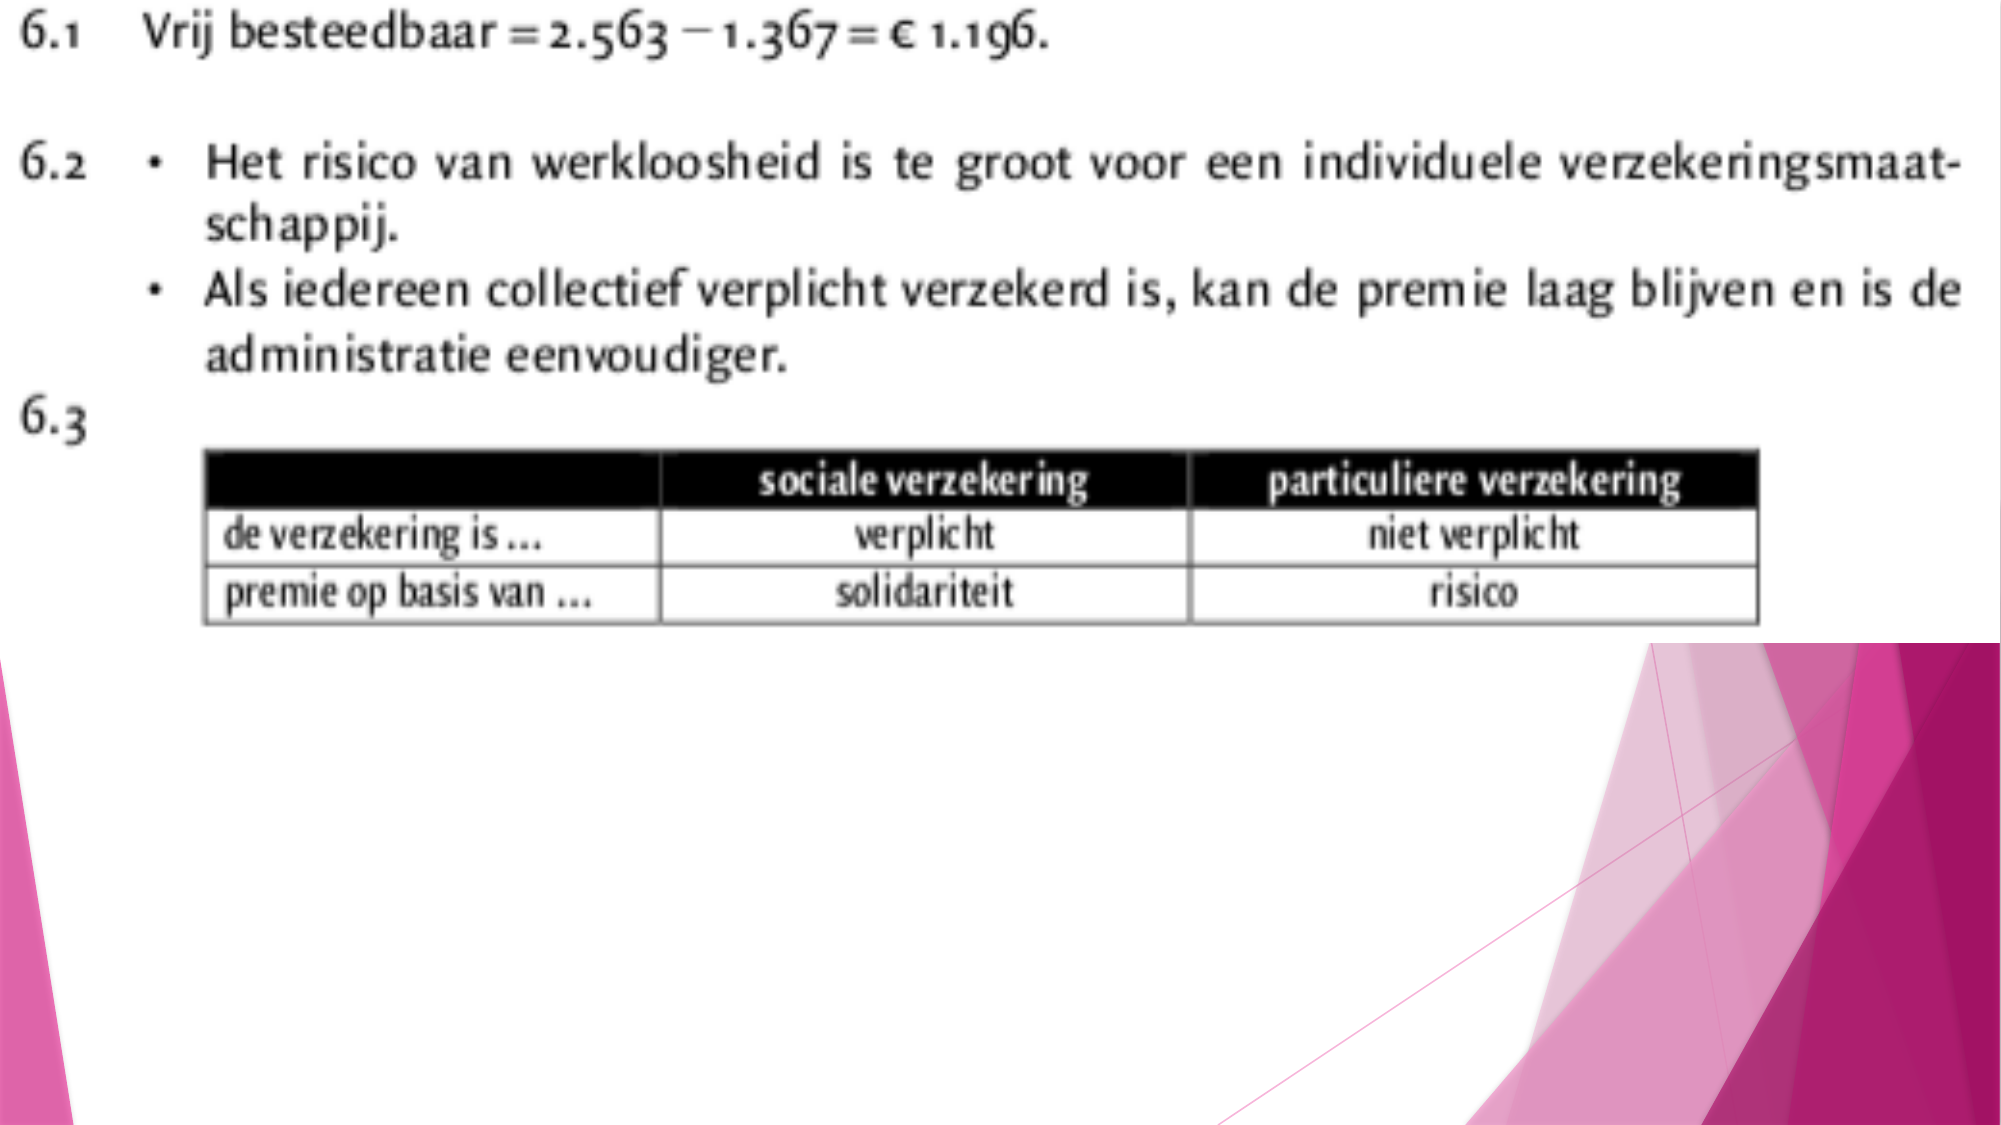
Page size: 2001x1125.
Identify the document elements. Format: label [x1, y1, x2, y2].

picture [6, 0, 2000, 648]
